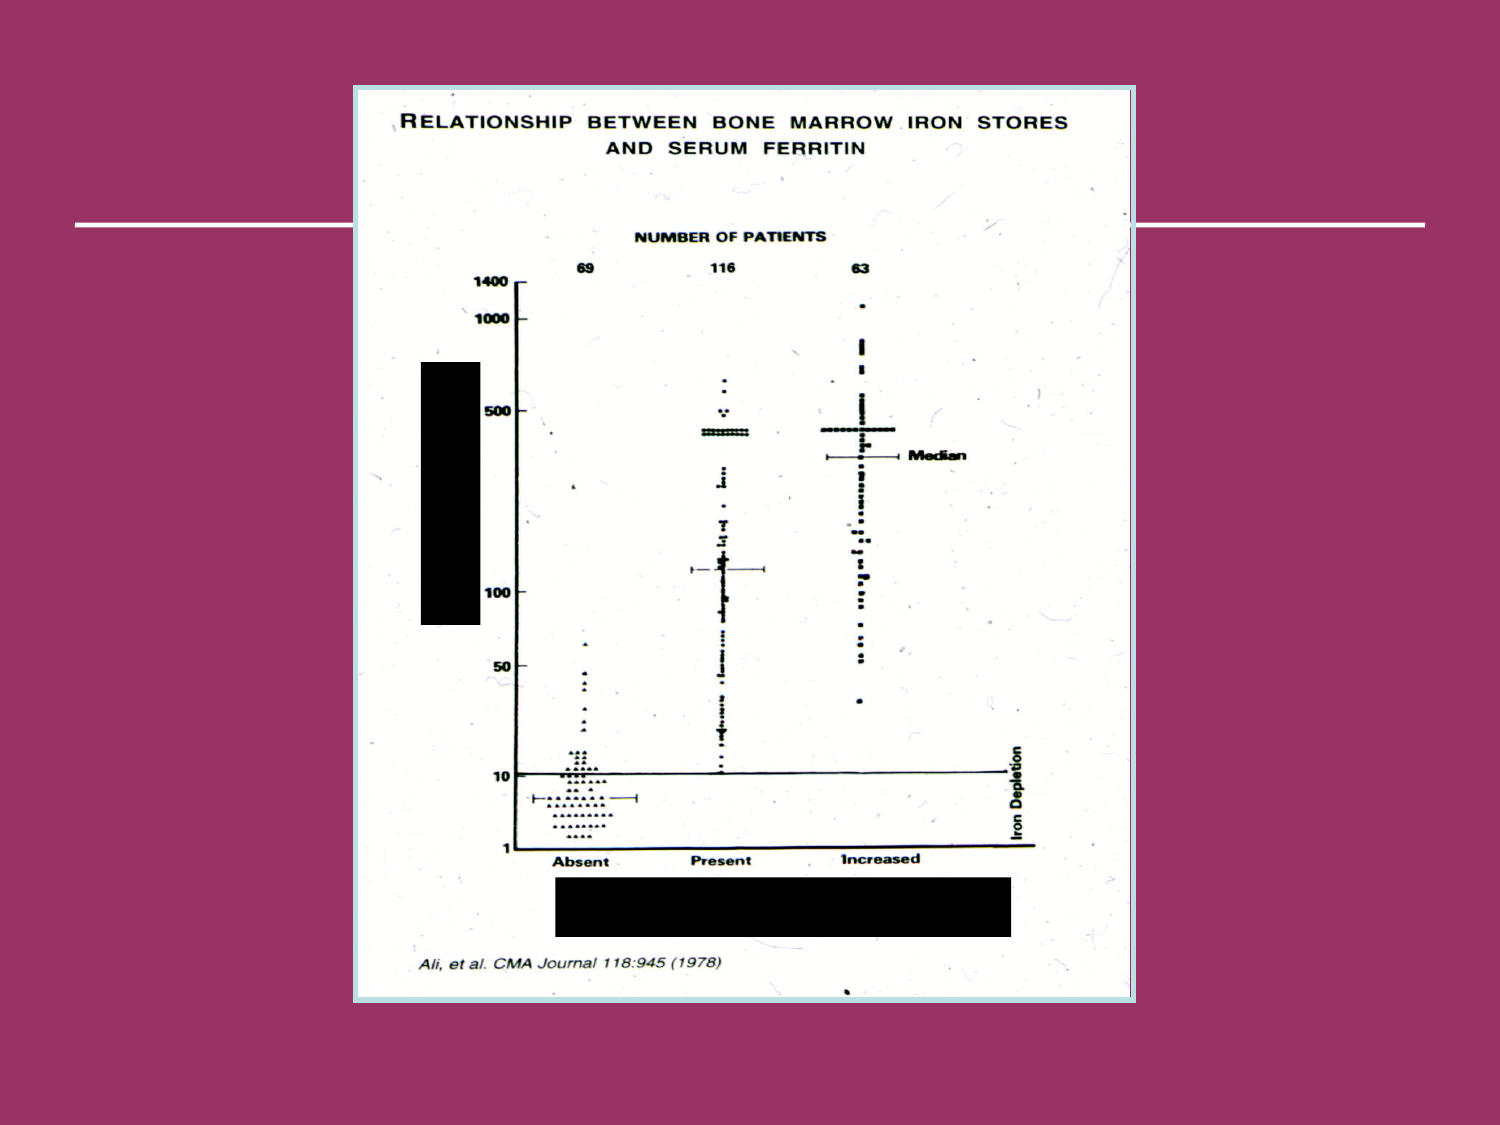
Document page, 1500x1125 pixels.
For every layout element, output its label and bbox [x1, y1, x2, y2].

picture [355, 87, 1130, 1001]
